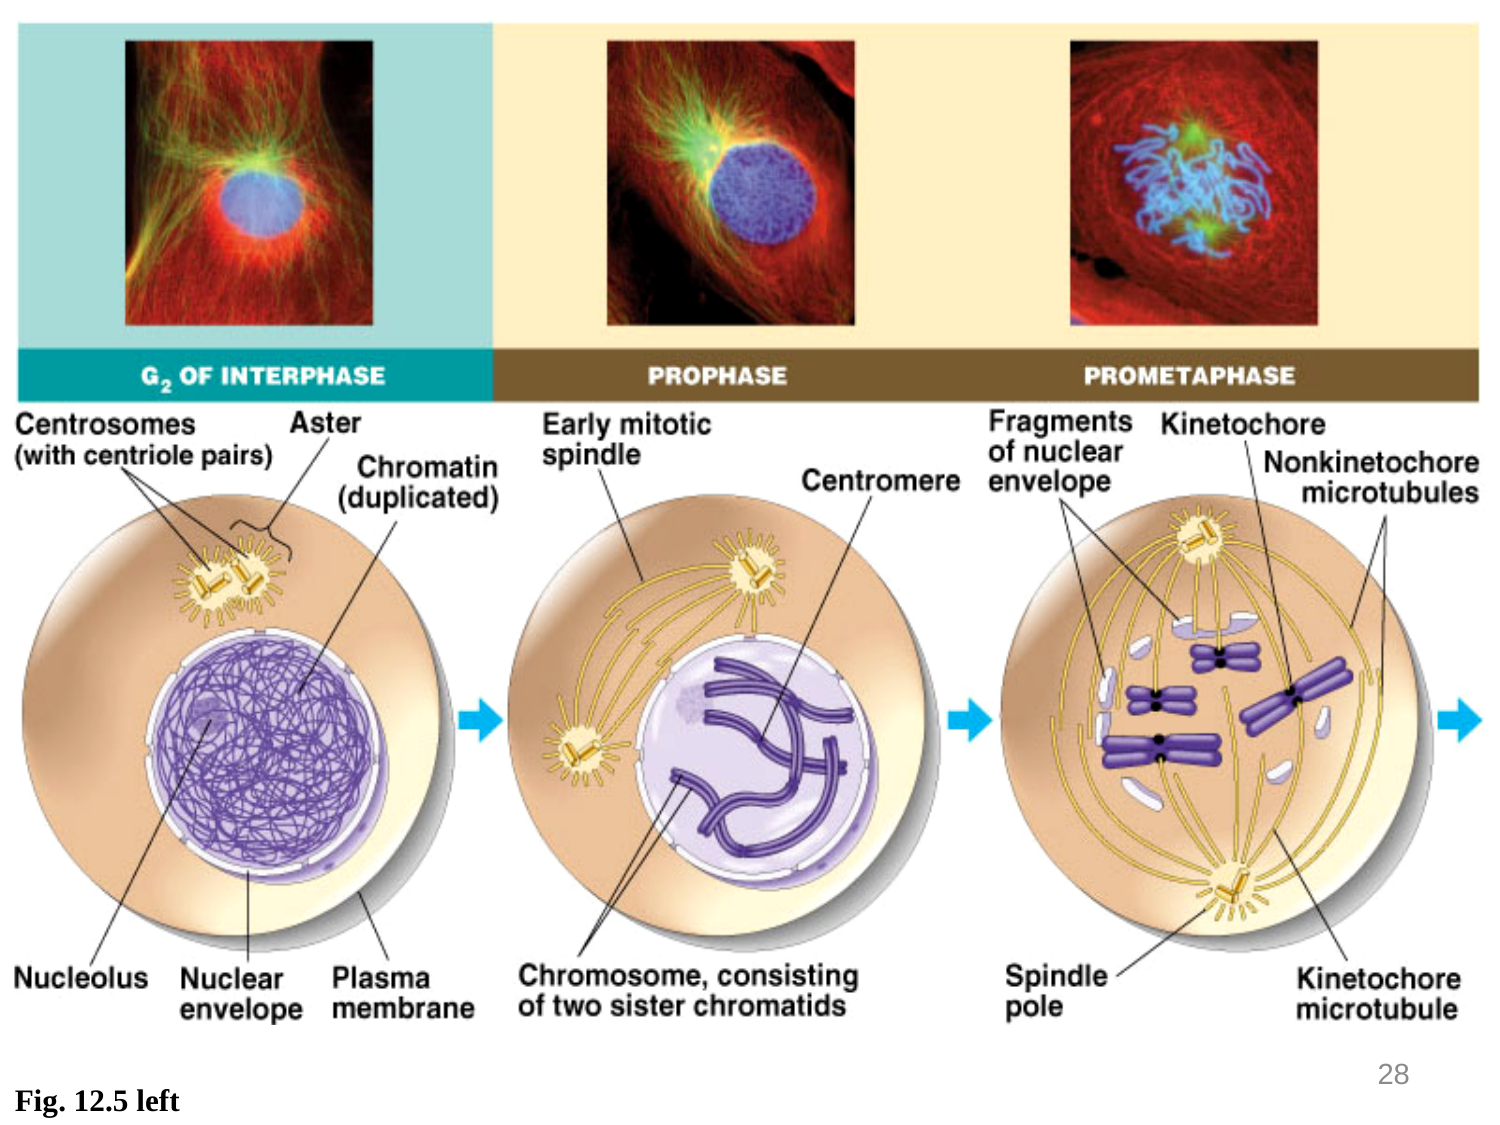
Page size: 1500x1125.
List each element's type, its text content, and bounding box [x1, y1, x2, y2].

slide_number 28 [1074, 1042, 1425, 1103]
picture [0, 6, 1500, 1026]
text_box Fig. 12.5 left [0, 1072, 213, 1125]
